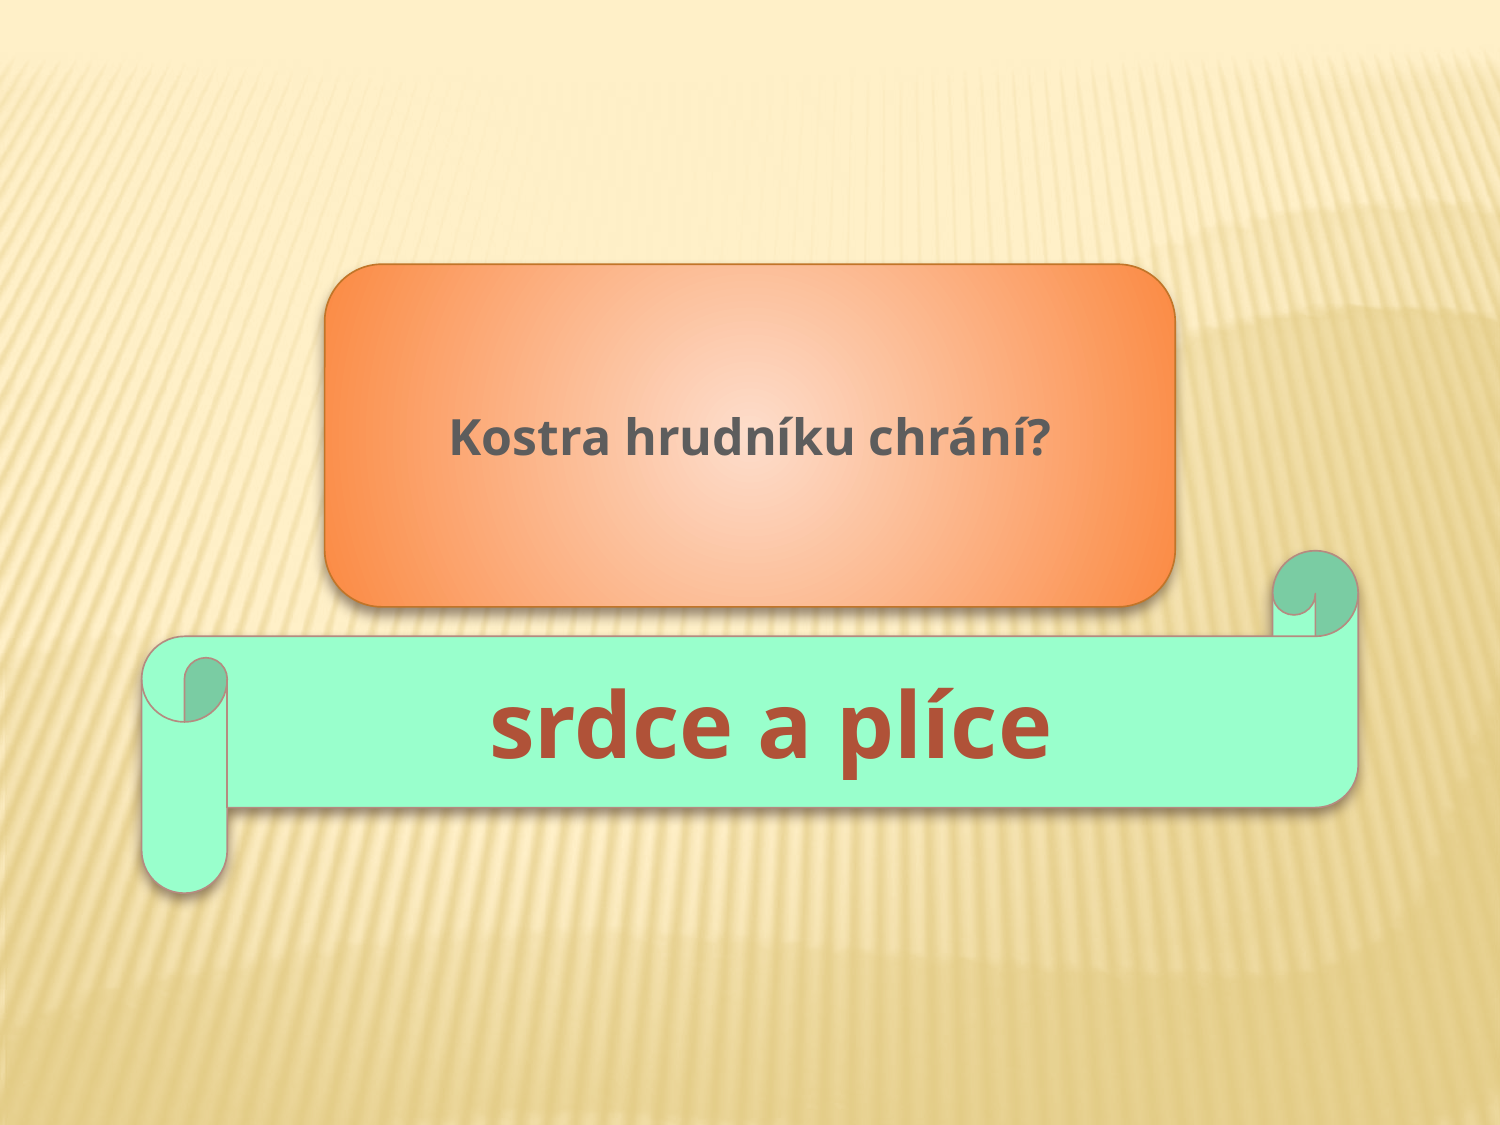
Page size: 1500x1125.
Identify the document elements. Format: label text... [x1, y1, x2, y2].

text_box srdce a plíce [140, 549, 1360, 895]
text_box Kostra hrudníku chrání? [323, 263, 1177, 608]
